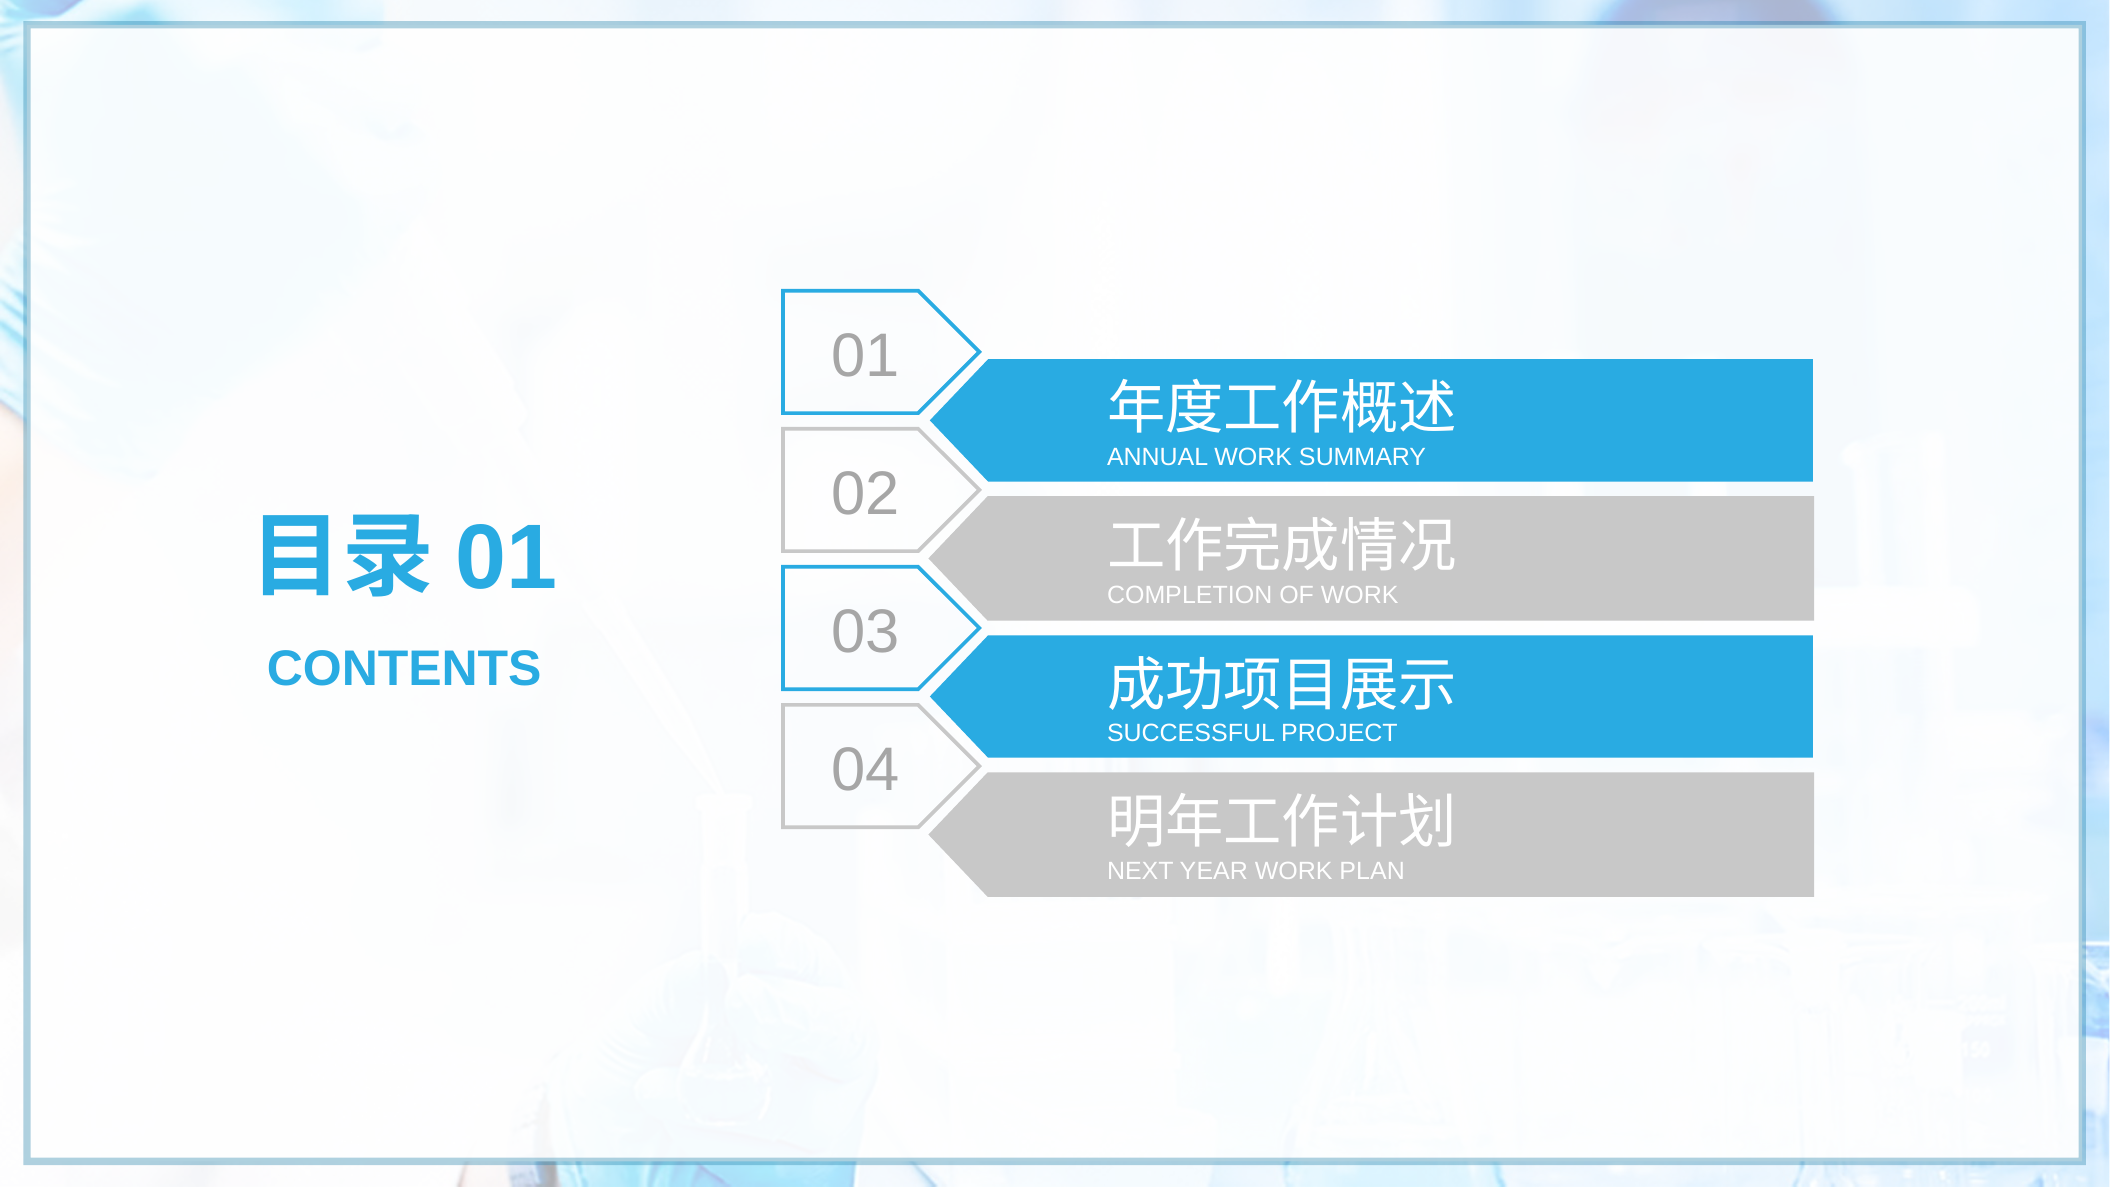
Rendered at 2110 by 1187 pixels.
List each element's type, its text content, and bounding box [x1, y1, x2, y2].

text_box 明年工作计划 NEXT YEAR WORK PLAN [928, 772, 1815, 897]
text_box 03 [781, 565, 981, 691]
text_box 02 [781, 427, 981, 553]
text_box 04 [781, 703, 981, 829]
text_box 目录01 [239, 496, 569, 608]
text_box 年度工作概述 ANNUAL WORK SUMMARY [928, 358, 1815, 483]
text_box 成功项目展示 SUCCESSFUL PROJECT [928, 634, 1815, 759]
text_box 01 [781, 289, 981, 415]
text_box 工作完成情况 COMPLETION OF WORK [928, 496, 1815, 621]
text_box CONTENTS [227, 635, 581, 696]
